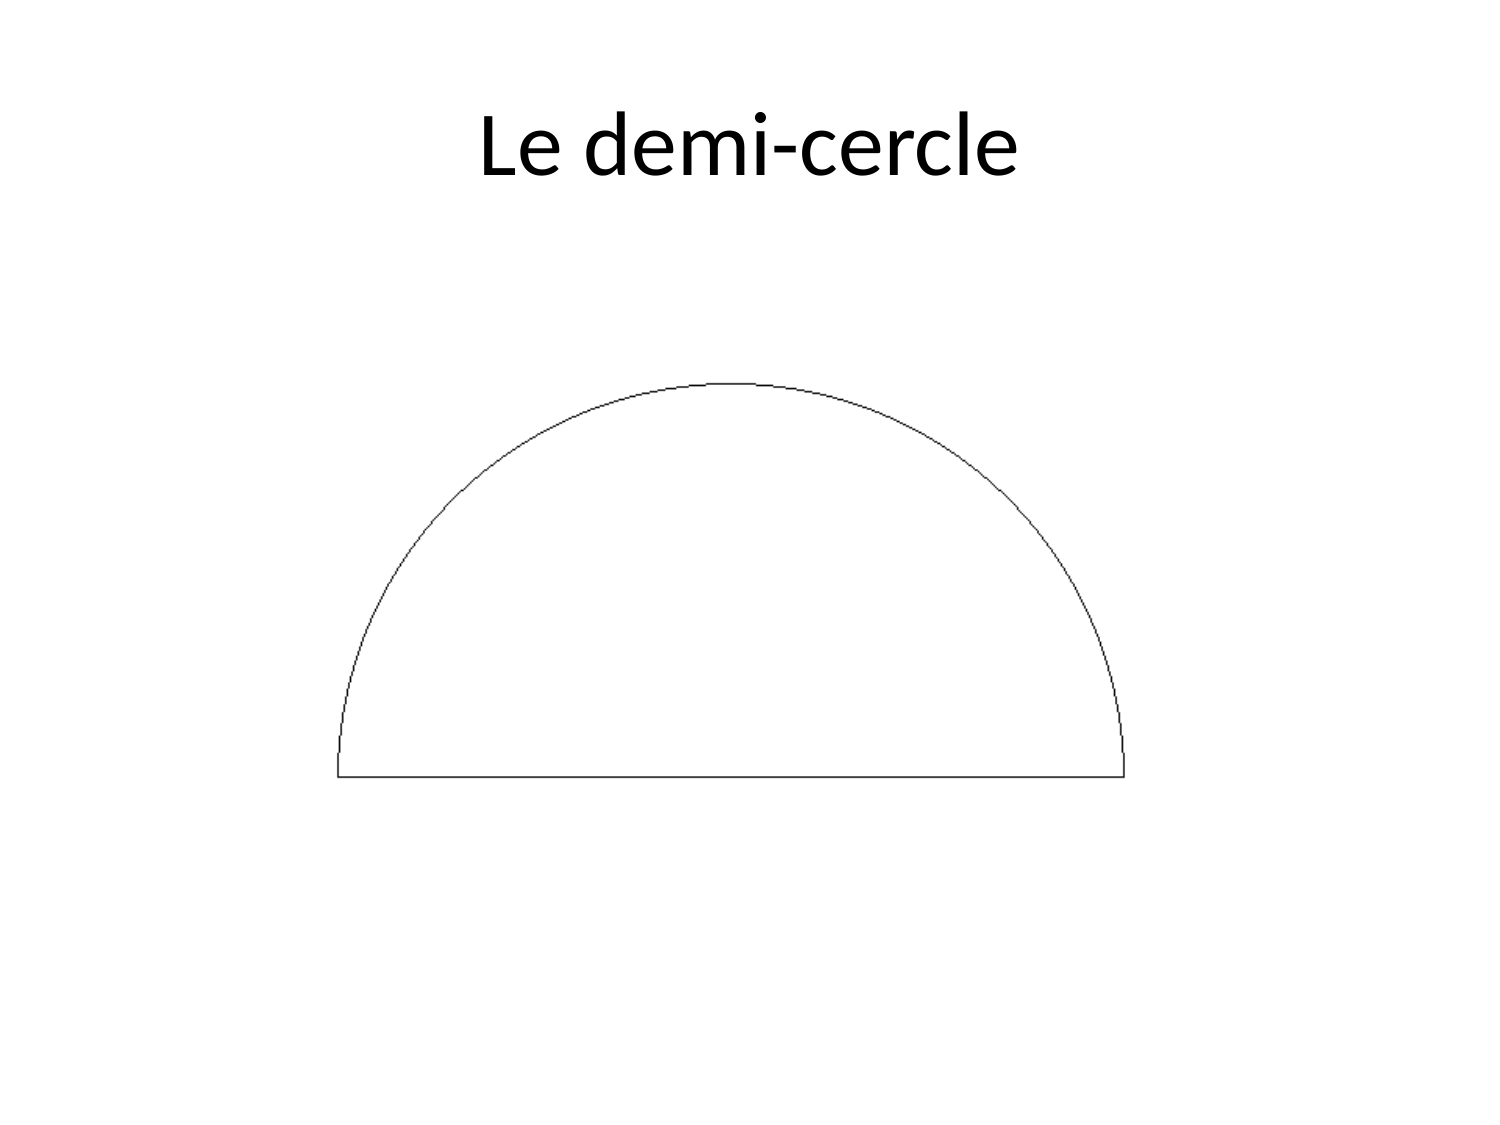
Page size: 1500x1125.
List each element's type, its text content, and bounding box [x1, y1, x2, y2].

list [299, 374, 1151, 787]
title Le demi-cercle [75, 45, 1425, 233]
